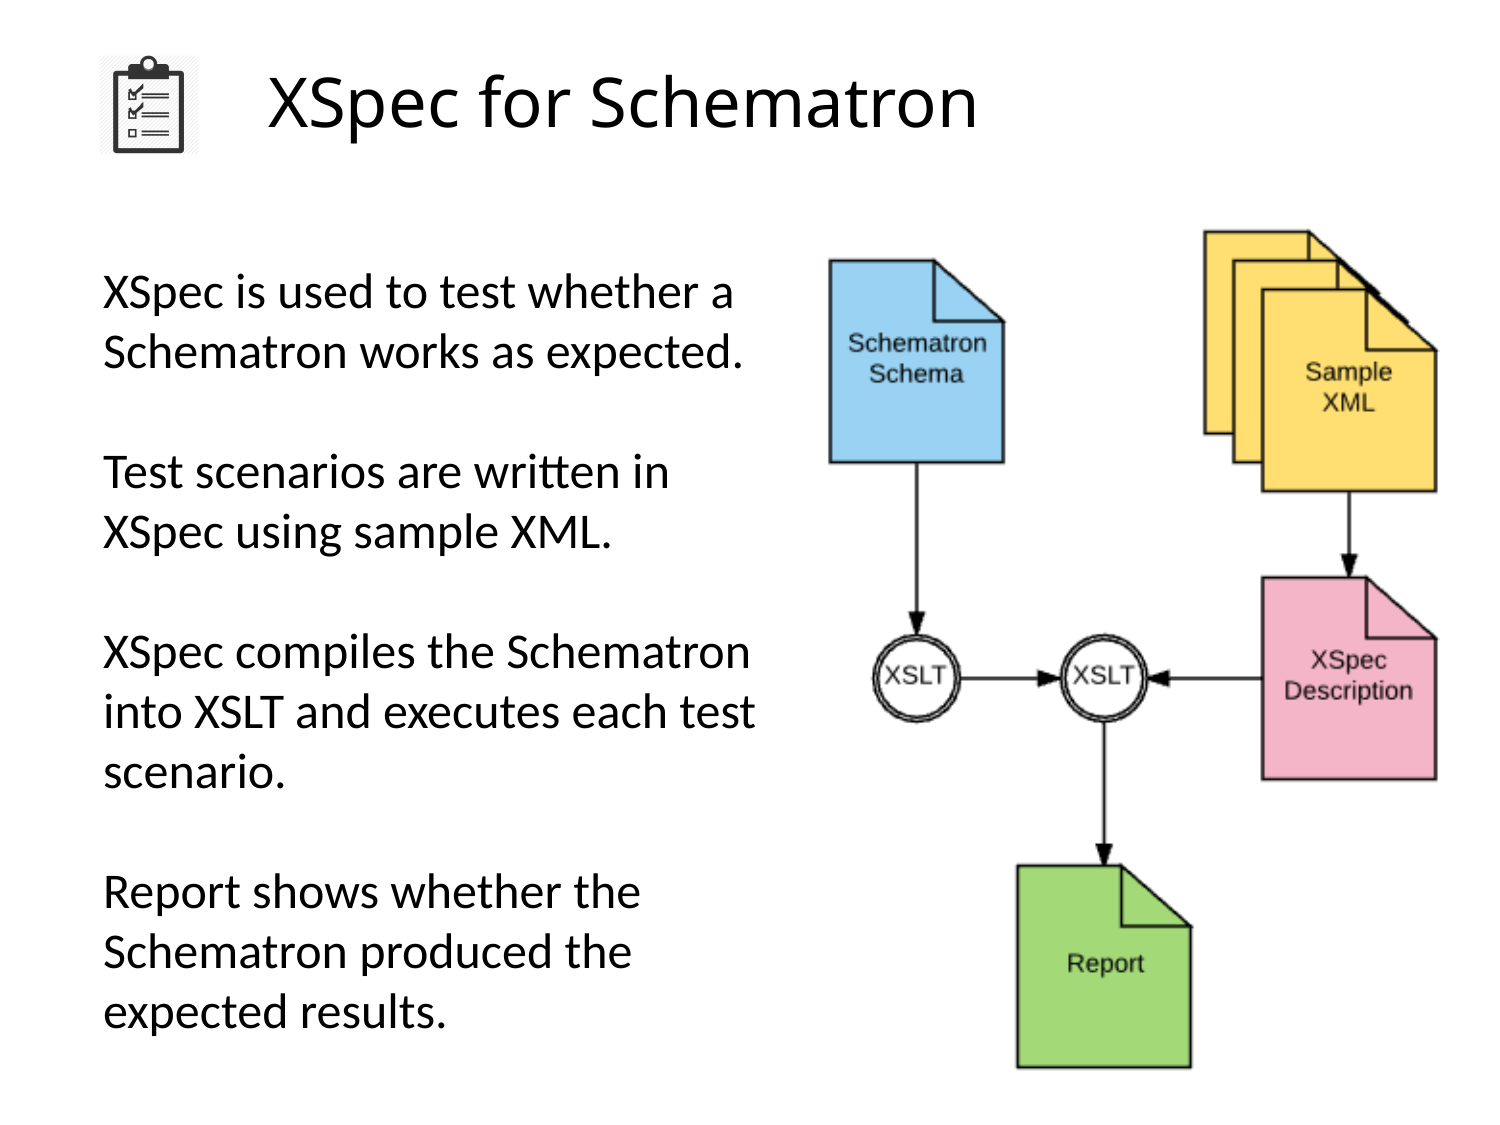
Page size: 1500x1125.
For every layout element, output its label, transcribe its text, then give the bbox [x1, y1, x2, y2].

title XSpec for Schematron [199, 59, 1397, 150]
text_box XSpec is used to test whether a Schematron works as expected. Test scenarios are written in XSpec using sample XML. XSpec compiles the Schematron into XSLT and executes each test scenario. Report shows whether the Schematron produced the expected results. [88, 250, 795, 1046]
picture [98, 54, 199, 155]
picture [799, 216, 1463, 1089]
